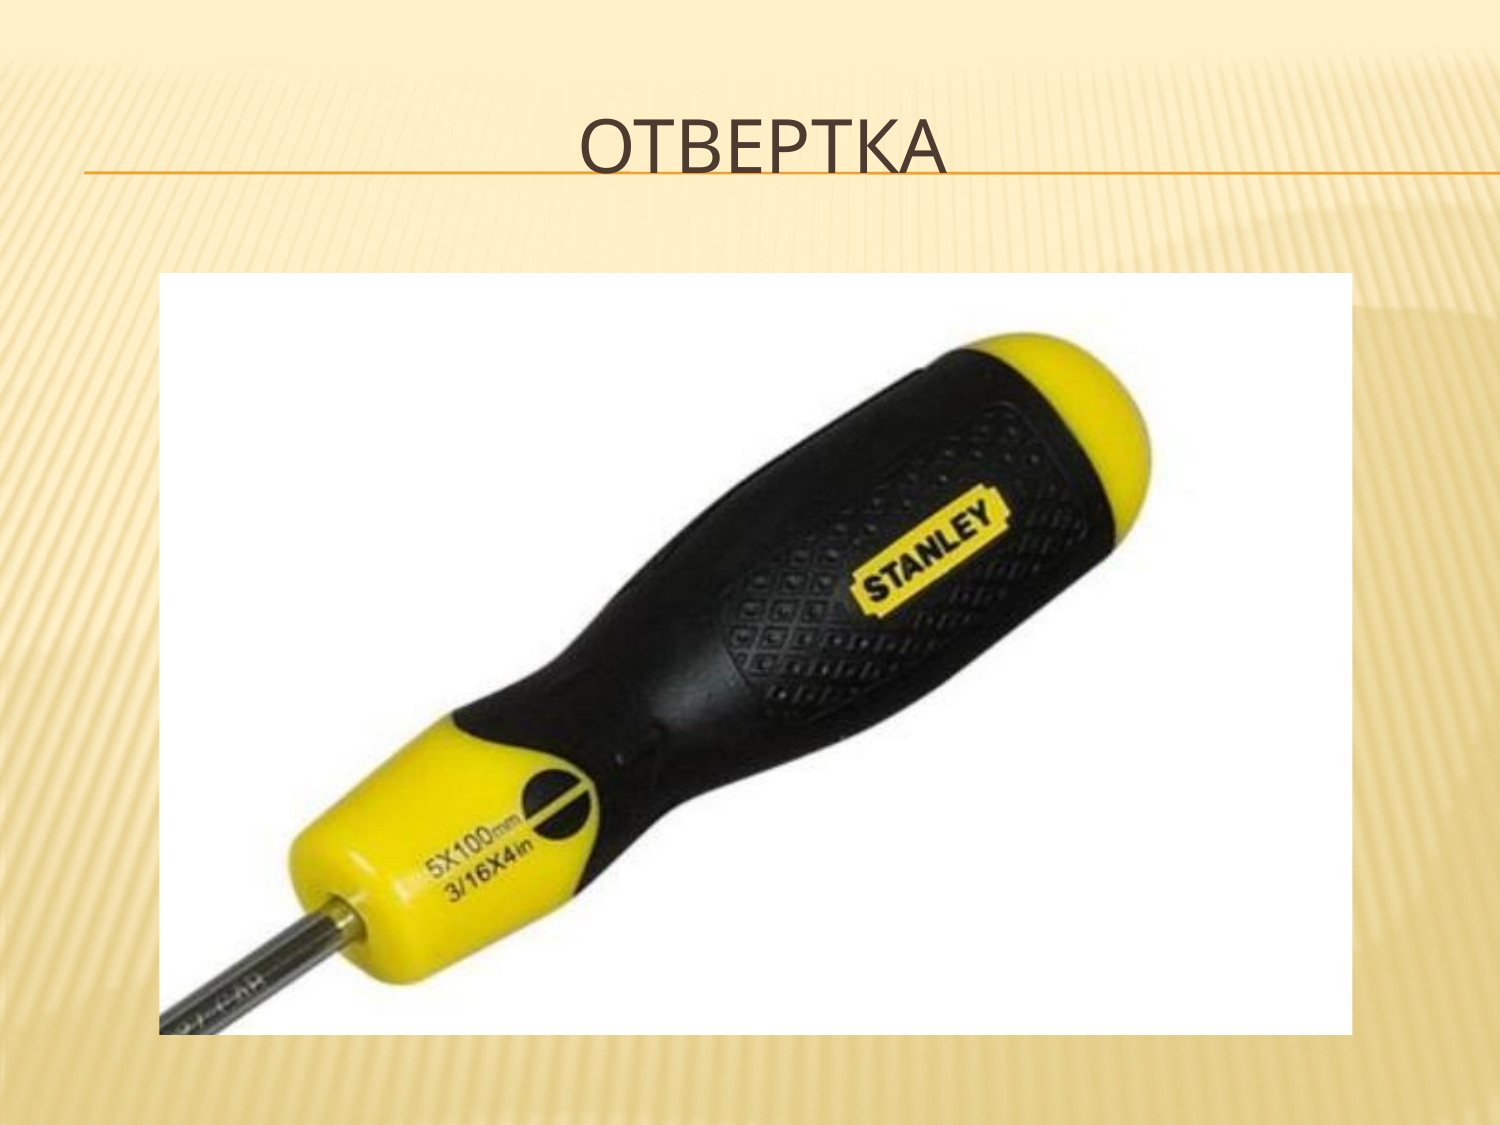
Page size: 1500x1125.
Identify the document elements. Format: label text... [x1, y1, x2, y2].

title отвертка [50, 75, 1475, 213]
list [159, 273, 1353, 1036]
